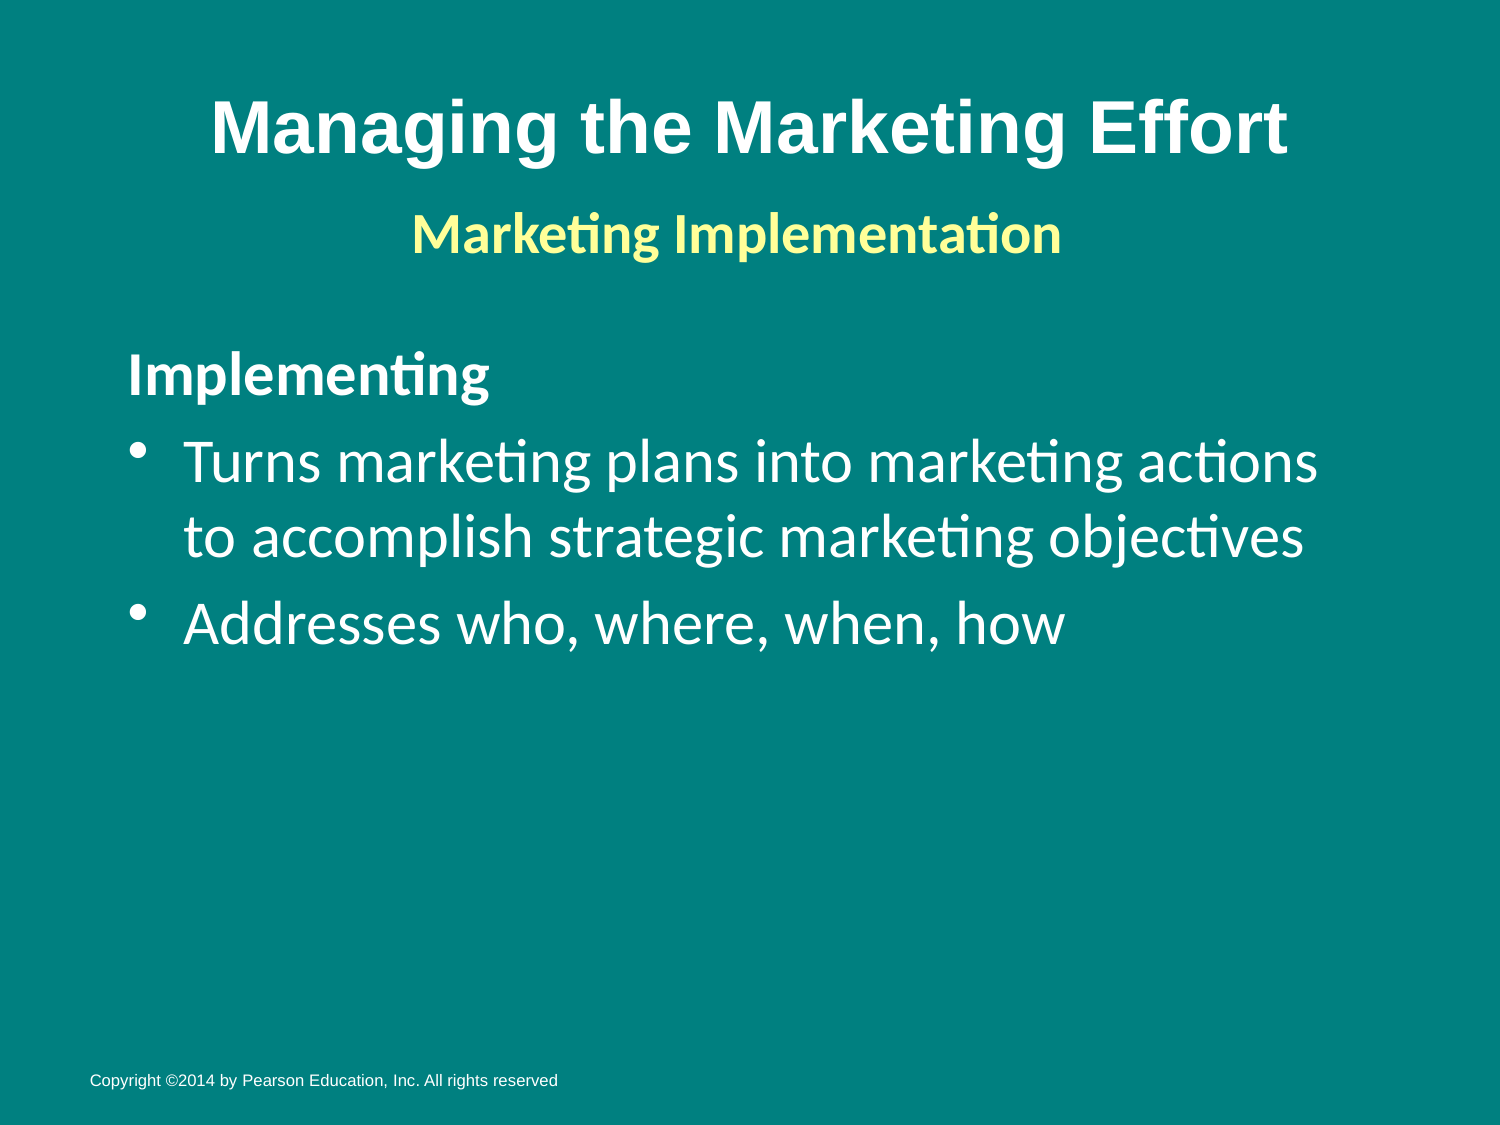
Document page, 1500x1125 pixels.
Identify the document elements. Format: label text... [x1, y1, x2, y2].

list Marketing Implementation [149, 187, 1326, 251]
text_box Copyright ©2014 by Pearson Education, Inc. All rights reserved [74, 1062, 825, 1098]
list Implementing Turns marketing plans into marketing actions to accomplish strategic marketing objectives Addresses who, where, when, how [112, 324, 1388, 1001]
title Managing the Marketing Effort [112, 37, 1388, 226]
